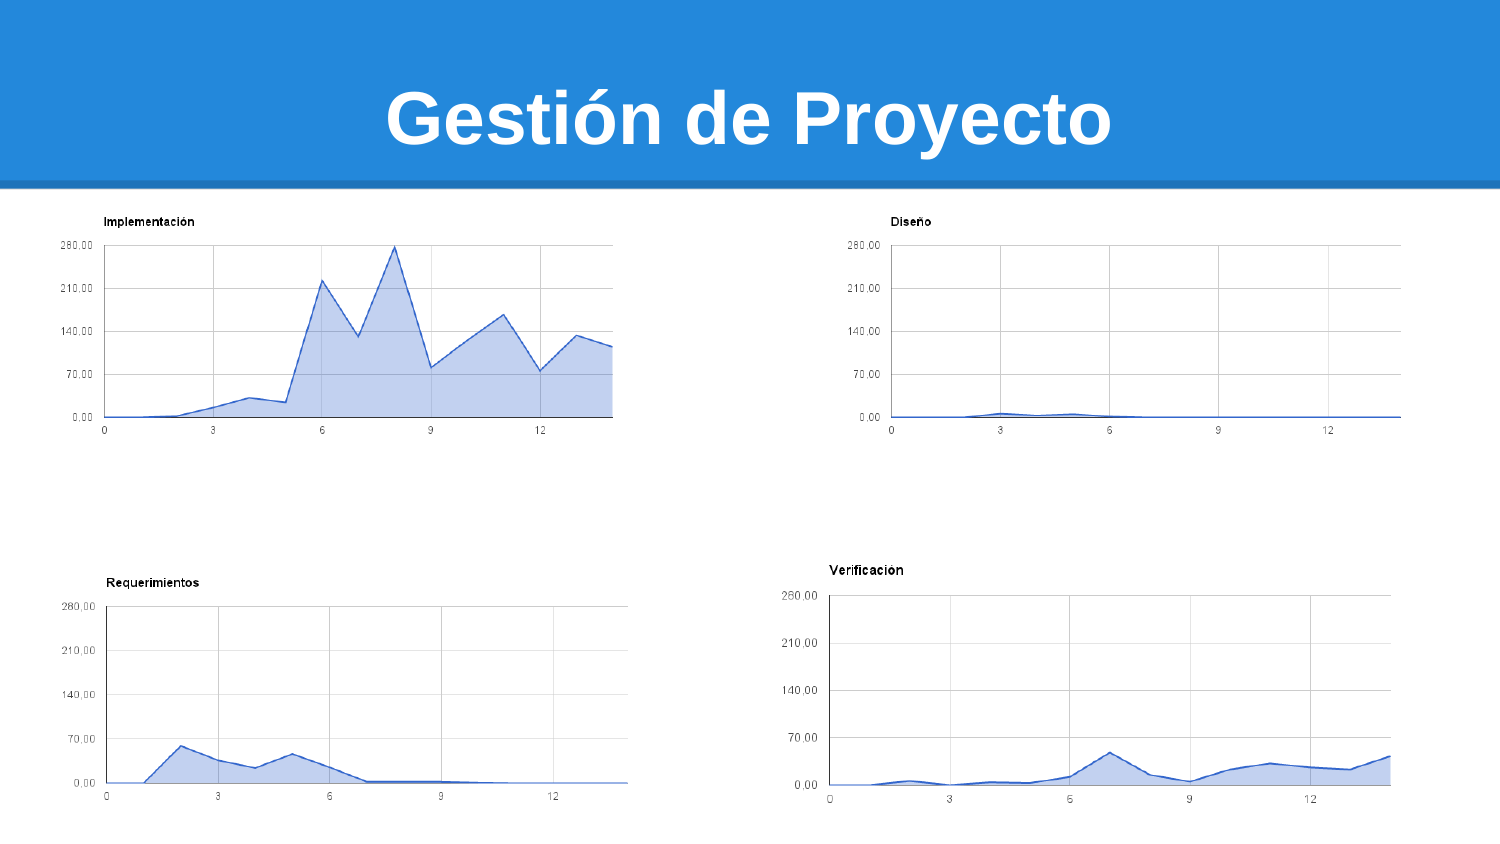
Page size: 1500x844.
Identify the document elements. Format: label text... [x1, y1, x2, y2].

picture [0, 190, 717, 471]
picture [0, 535, 1500, 844]
title Gestión de Proyecto [75, 33, 1425, 175]
picture [787, 190, 1500, 471]
